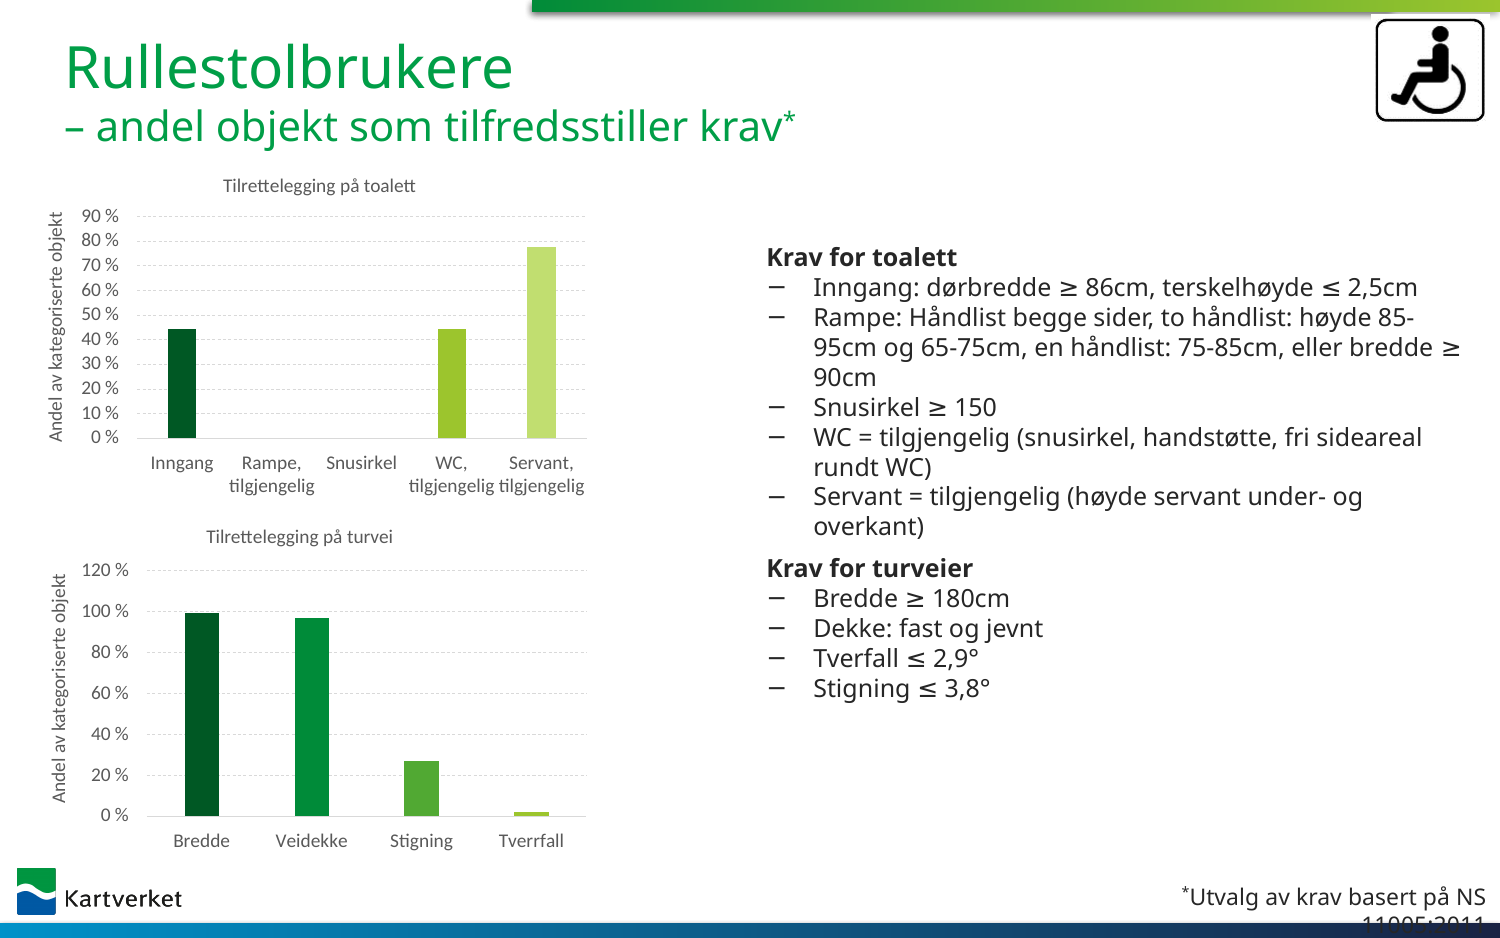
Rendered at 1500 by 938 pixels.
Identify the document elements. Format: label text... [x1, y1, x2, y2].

picture [1371, 13, 1491, 127]
picture [41, 166, 598, 505]
text_box Krav for turveier Bredde ≥ 180cm Dekke: fast og jevnt Tverfall ≤ 2,9° Stigning ≤ 3,8° [751, 545, 1483, 710]
picture [41, 520, 598, 859]
text_box *Utvalg av krav basert på NS 11005:2011 [1068, 873, 1500, 938]
text_box Krav for toalett Inngang: dørbredde ≥ 86cm, terskelhøyde ≤ 2,5cm Rampe: Håndlist begge sider, to håndlist: høyde 85-95cm og 65-75cm, en håndlist: 75-85cm, eller bredde ≥ 90cm Snusirkel ≥ 150 WC = tilgjengelig (snusirkel, handstøtte, fri sideareal rundt WC) Servant = tilgjengelig (høyde servant under- og overkant) [751, 234, 1483, 545]
text_box Rullestolbrukere – andel objekt som tilfredsstiller krav* [49, 14, 1431, 158]
